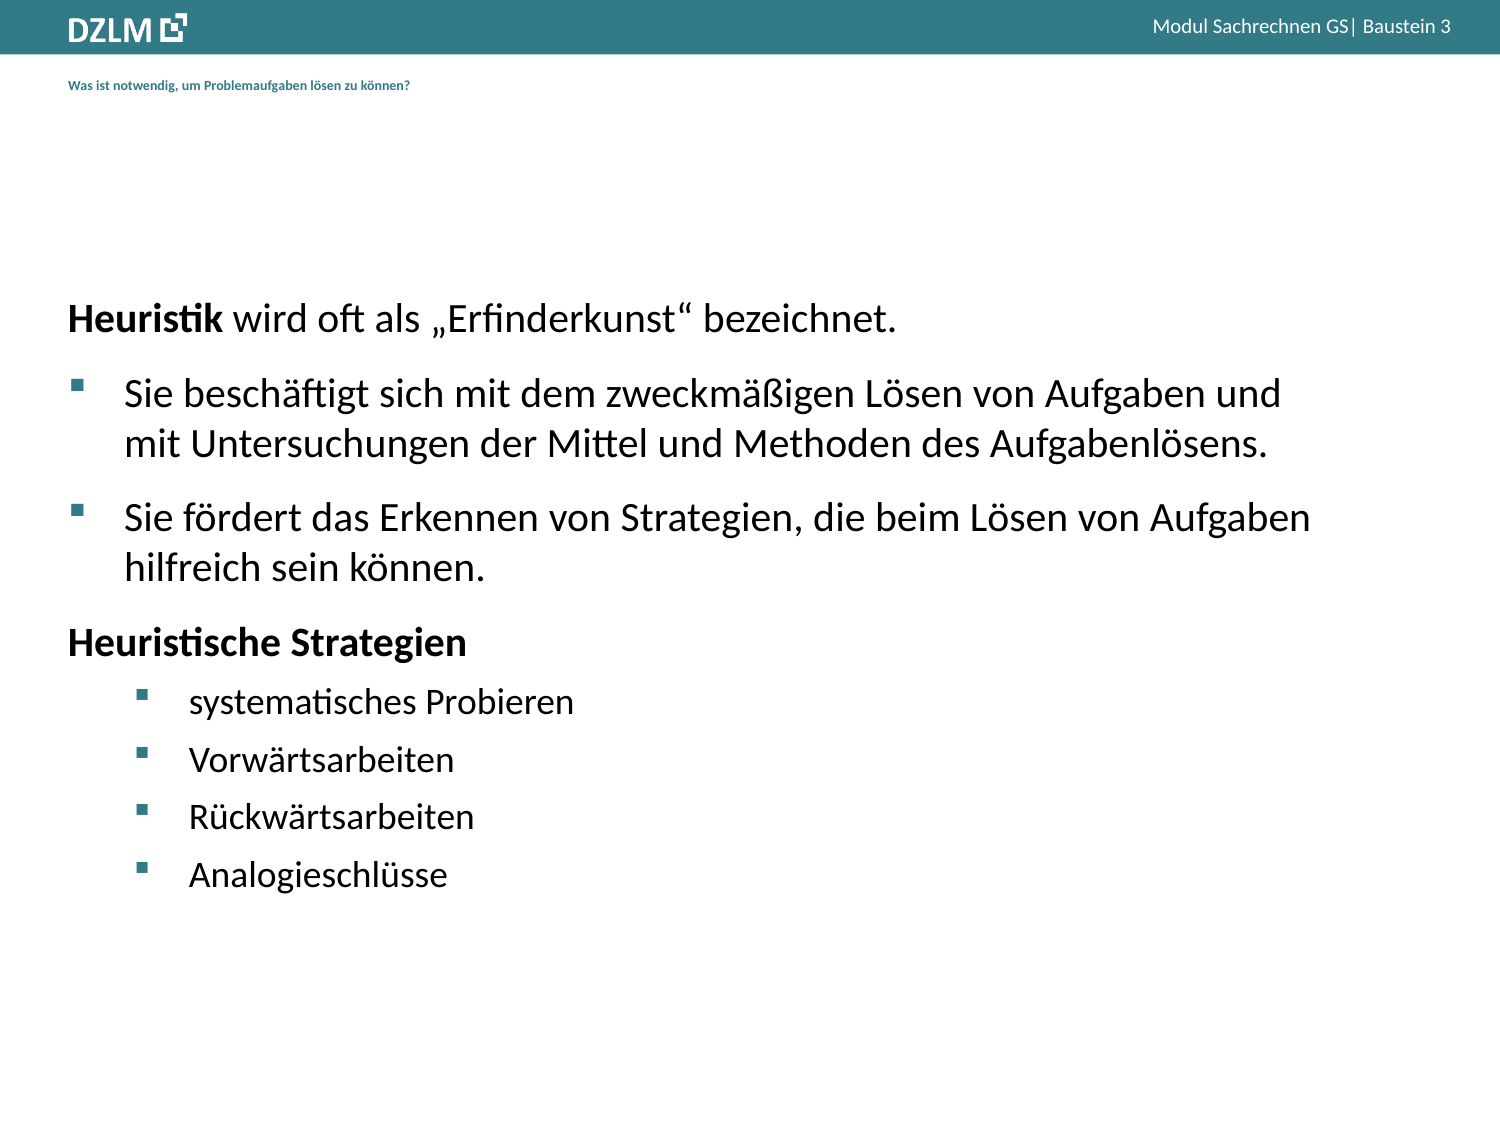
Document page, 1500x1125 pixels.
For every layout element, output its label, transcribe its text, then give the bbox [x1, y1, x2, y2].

title Was ist notwendig, um Problemaufgaben lösen zu können? [53, 68, 1500, 149]
list Heuristik wird oft als „Erfinderkunst“ bezeichnet. Sie beschäftigt sich mit dem zweckmäßigen Lösen von Aufgaben und mit Untersuchungen der Mittel und Methoden des Aufgabenlösens. Sie fördert das Erkennen von Strategien, die beim Lösen von Aufgaben hilfreich sein können. Heuristische Strategien systematisches Probieren Vorwärtsarbeiten Rückwärtsarbeiten Analogieschlüsse [52, 290, 1353, 1034]
